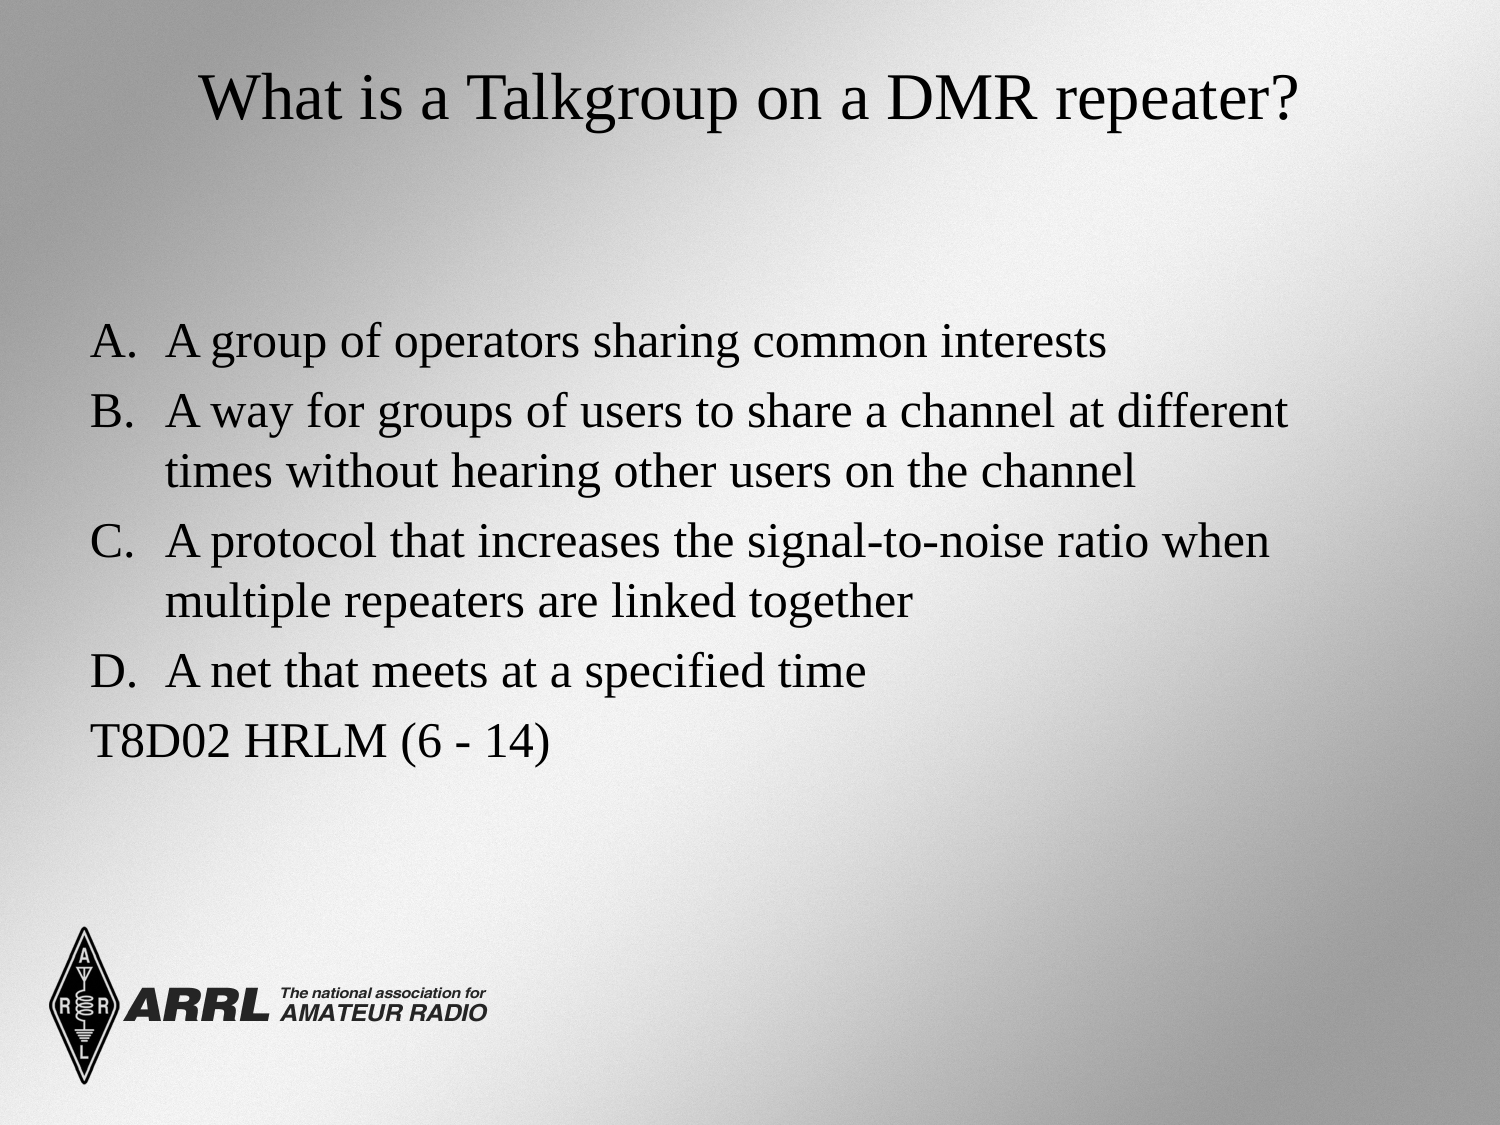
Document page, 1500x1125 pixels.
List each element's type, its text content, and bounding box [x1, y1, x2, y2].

list A group of operators sharing common interests A way for groups of users to share a channel at different times without hearing other users on the channel A protocol that increases the signal-to-noise ratio when multiple repeaters are linked together A net that meets at a specified time T8D02 HRLM (6 - 14) [75, 299, 1425, 1005]
picture [0, 0, 1500, 1125]
title What is a Talkgroup on a DMR repeater? [75, 45, 1425, 233]
